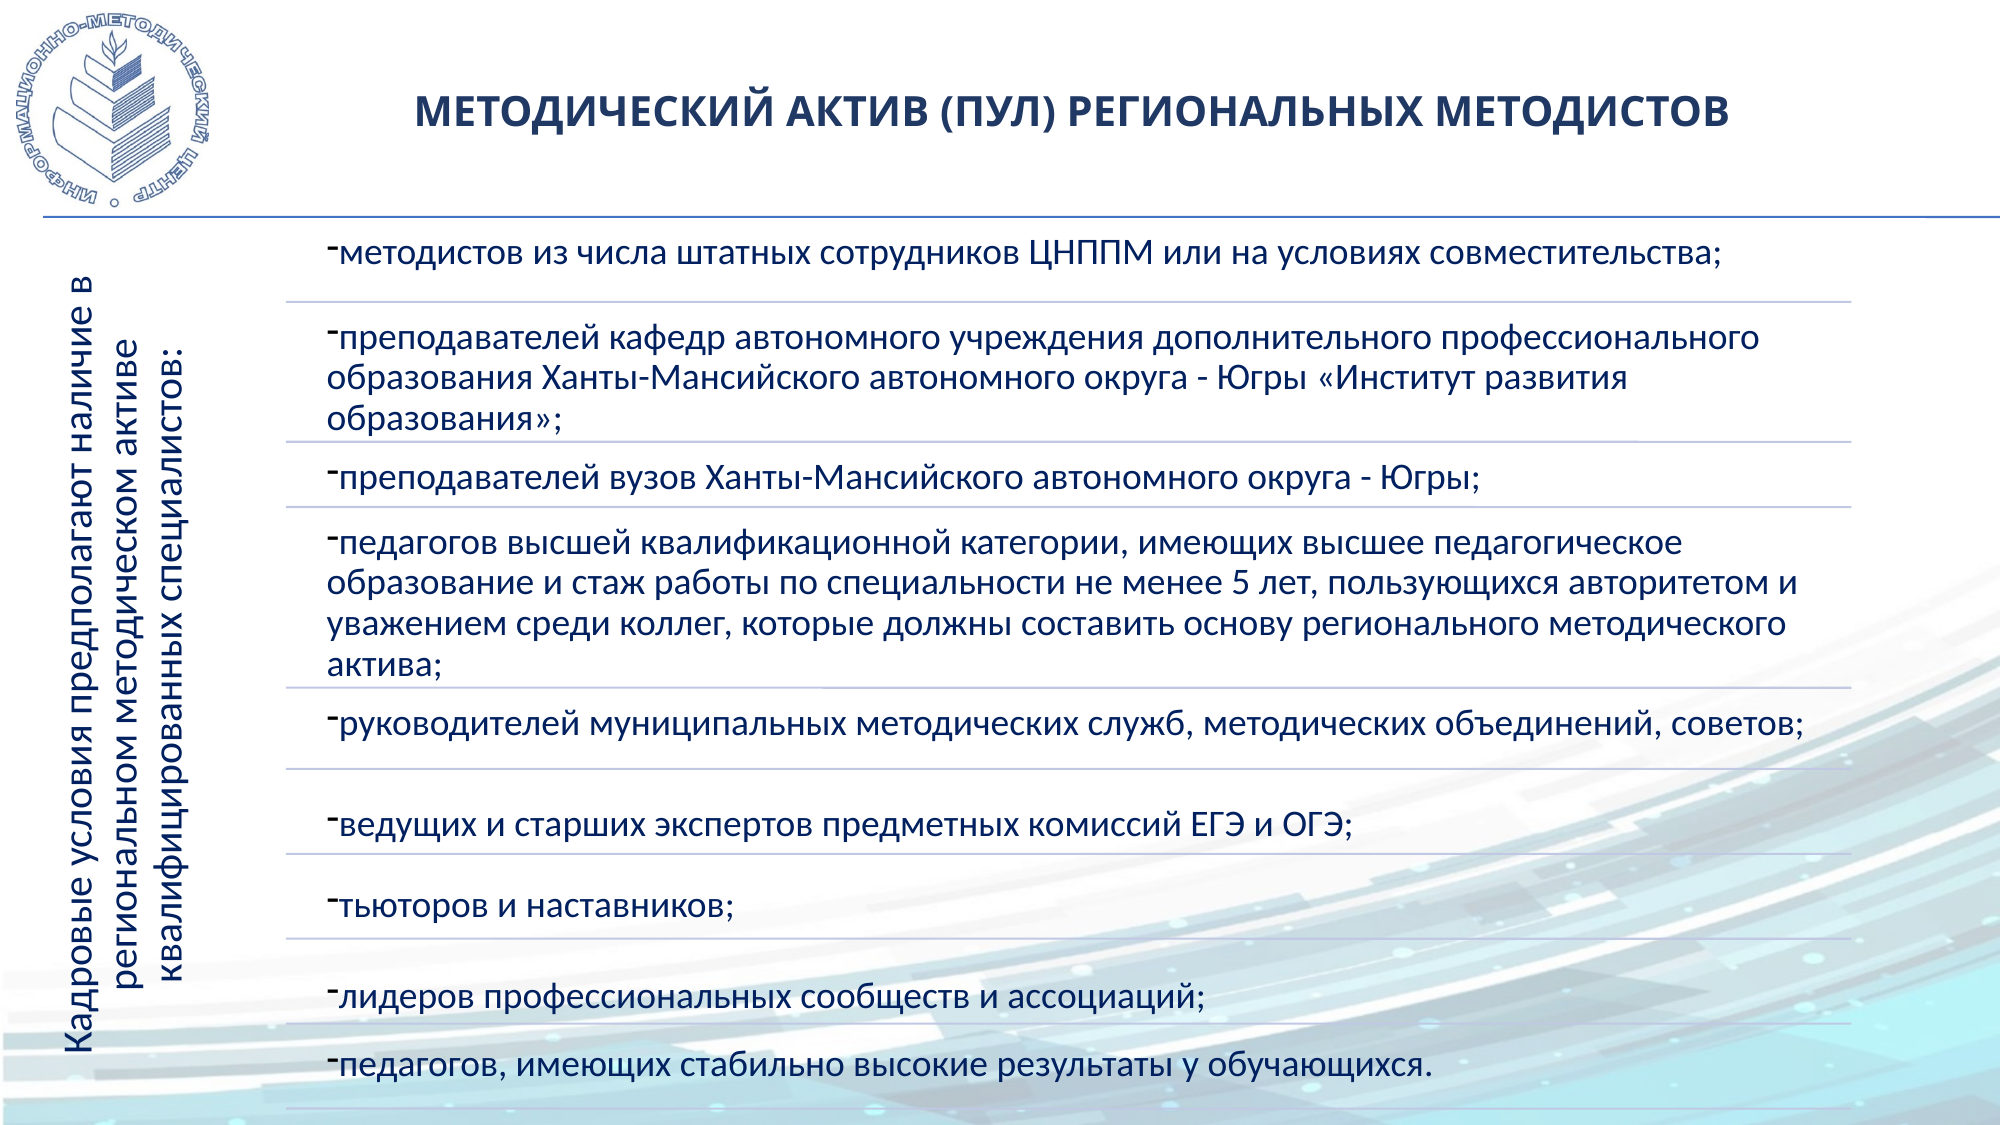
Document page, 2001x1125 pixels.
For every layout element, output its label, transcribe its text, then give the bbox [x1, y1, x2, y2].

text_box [43, 216, 2000, 1114]
title Методический актив (пул) региональных методистов [209, 48, 1939, 178]
picture [15, 11, 209, 209]
